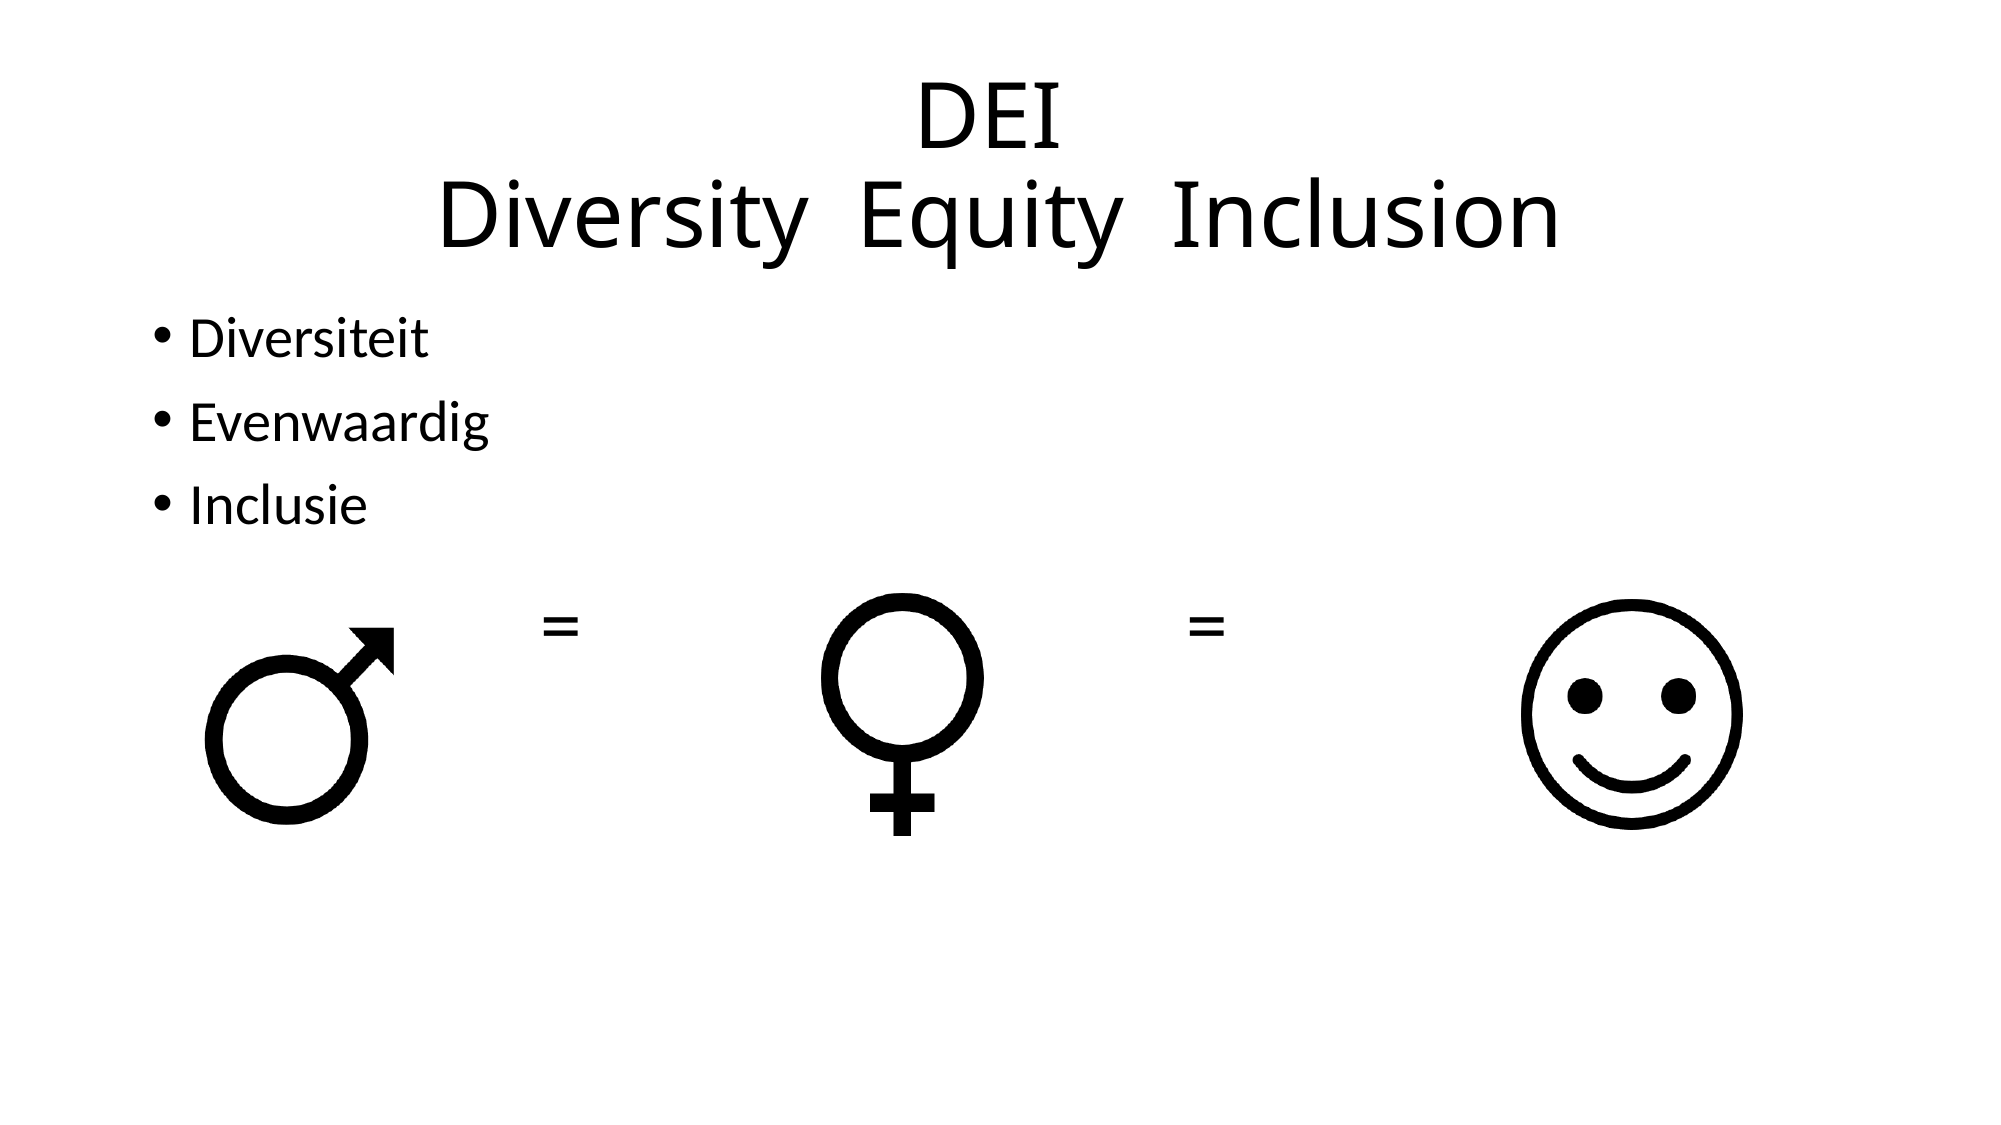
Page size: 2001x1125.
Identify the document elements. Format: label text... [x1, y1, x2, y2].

list Diversiteit Evenwaardig Inclusie [137, 299, 1863, 1014]
title DEI Diversity Equity Inclusion [137, 59, 1863, 278]
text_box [159, 562, 1772, 872]
